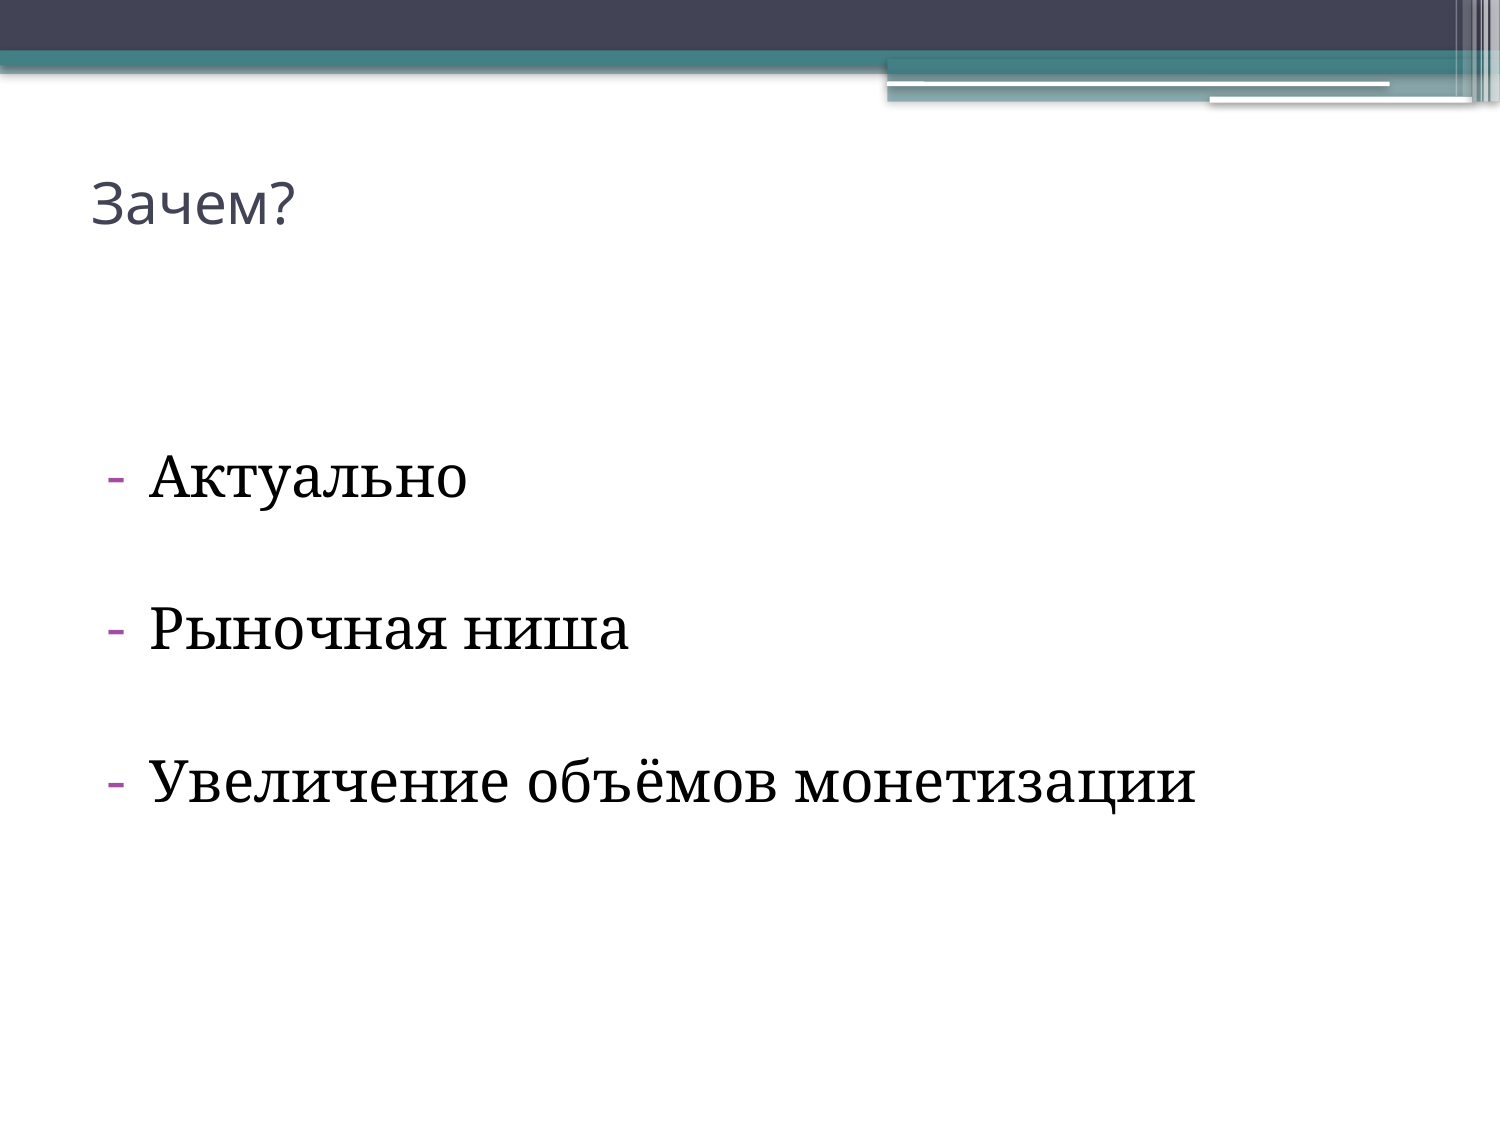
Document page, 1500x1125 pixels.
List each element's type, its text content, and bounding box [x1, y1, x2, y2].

title Зачем? [76, 113, 1427, 289]
list Актуально Рыночная ниша Увеличение объёмов монетизации [75, 278, 1425, 1079]
